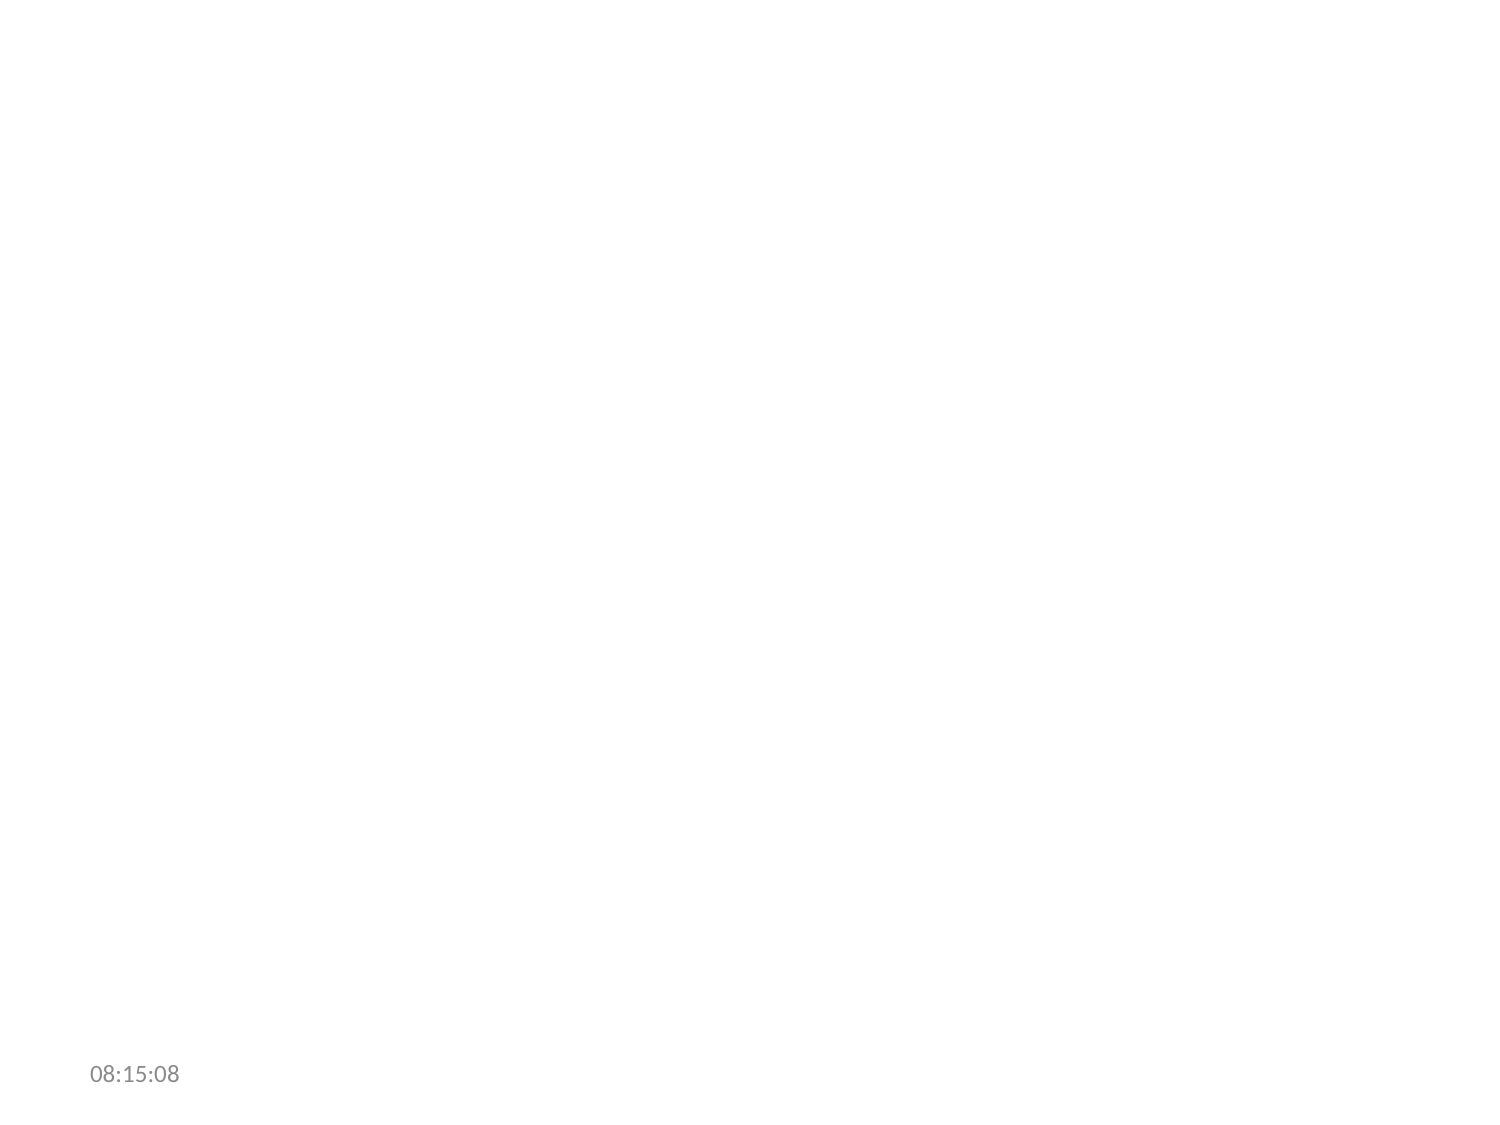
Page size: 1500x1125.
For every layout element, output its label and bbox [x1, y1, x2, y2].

slide_number [75, 1042, 425, 1103]
